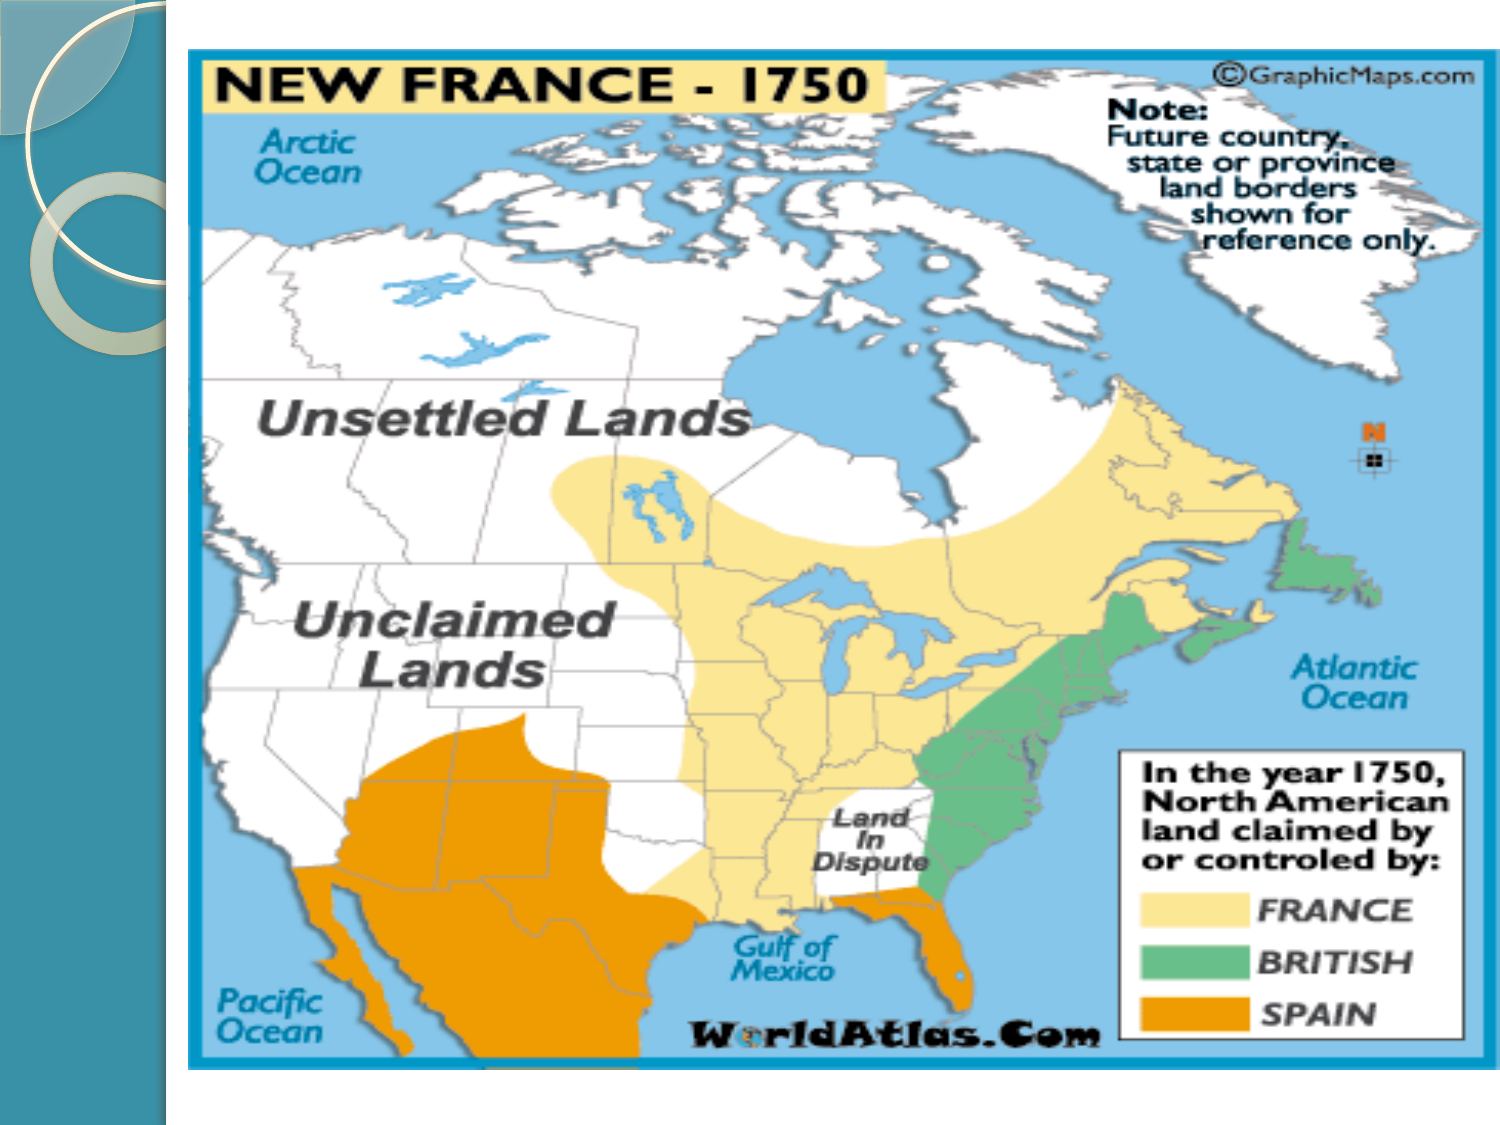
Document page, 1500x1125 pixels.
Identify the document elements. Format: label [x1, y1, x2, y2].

list [188, 49, 1500, 1071]
